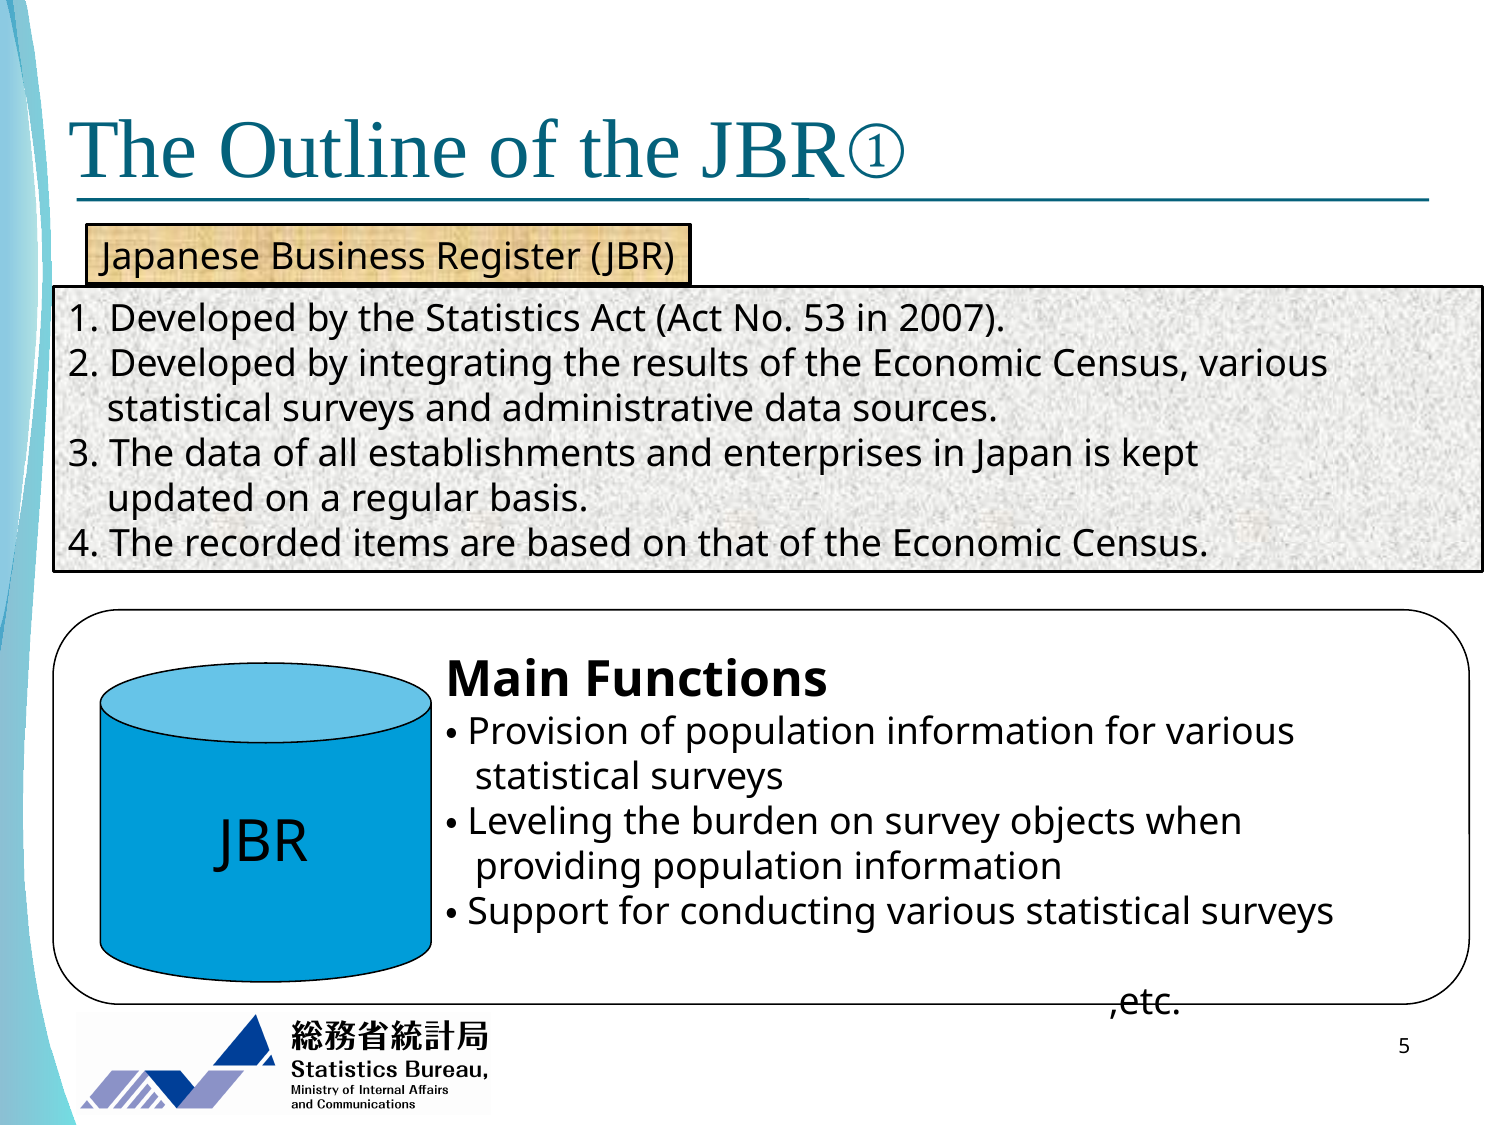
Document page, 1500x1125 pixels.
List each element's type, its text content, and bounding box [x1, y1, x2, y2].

picture [76, 1012, 491, 1115]
text_box [53, 609, 1470, 1005]
slide_number 5 [1074, 1030, 1426, 1101]
text_box 1. Developed by the Statistics Act (Act No. 53 in 2007). 2. Developed by integrating the results of the Economic Census, various statistical surveys and administrative data sources. 3. The data of all establishments and enterprises in Japan is kept updated on a regular basis. 4. The recorded items are based on that of the Economic Census. [53, 286, 1483, 572]
title The Outline of the JBR① [52, 13, 1470, 202]
text_box Japanese Business Register (JBR) [86, 224, 691, 285]
text_box Main Functions ・Provision of population information for various statistical surveys ・Leveling the burden on survey objects when providing population information ・Support for conducting various statistical surveys ,etc. [431, 983, 1453, 1030]
